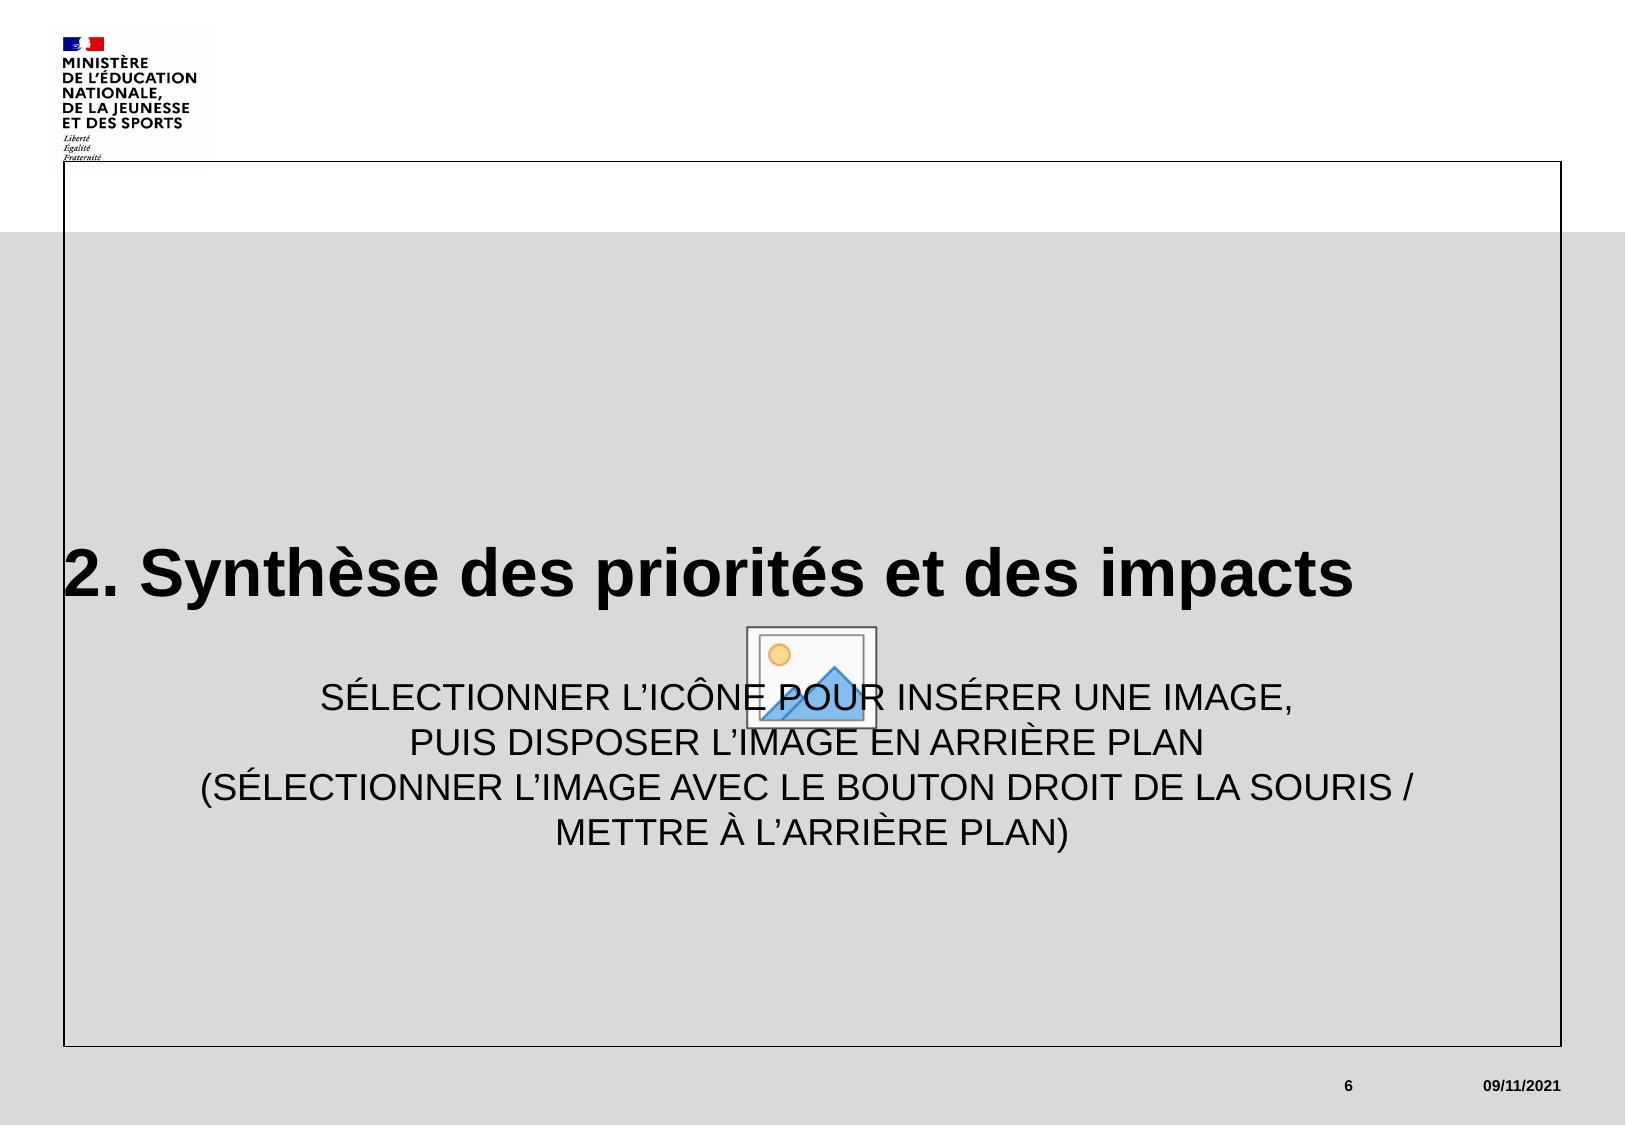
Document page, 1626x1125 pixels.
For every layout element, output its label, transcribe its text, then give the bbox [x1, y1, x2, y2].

picture [48, 23, 211, 174]
title 2. Synthèse des priorités et des impacts [63, 161, 1562, 230]
picture [0, 231, 1625, 1125]
